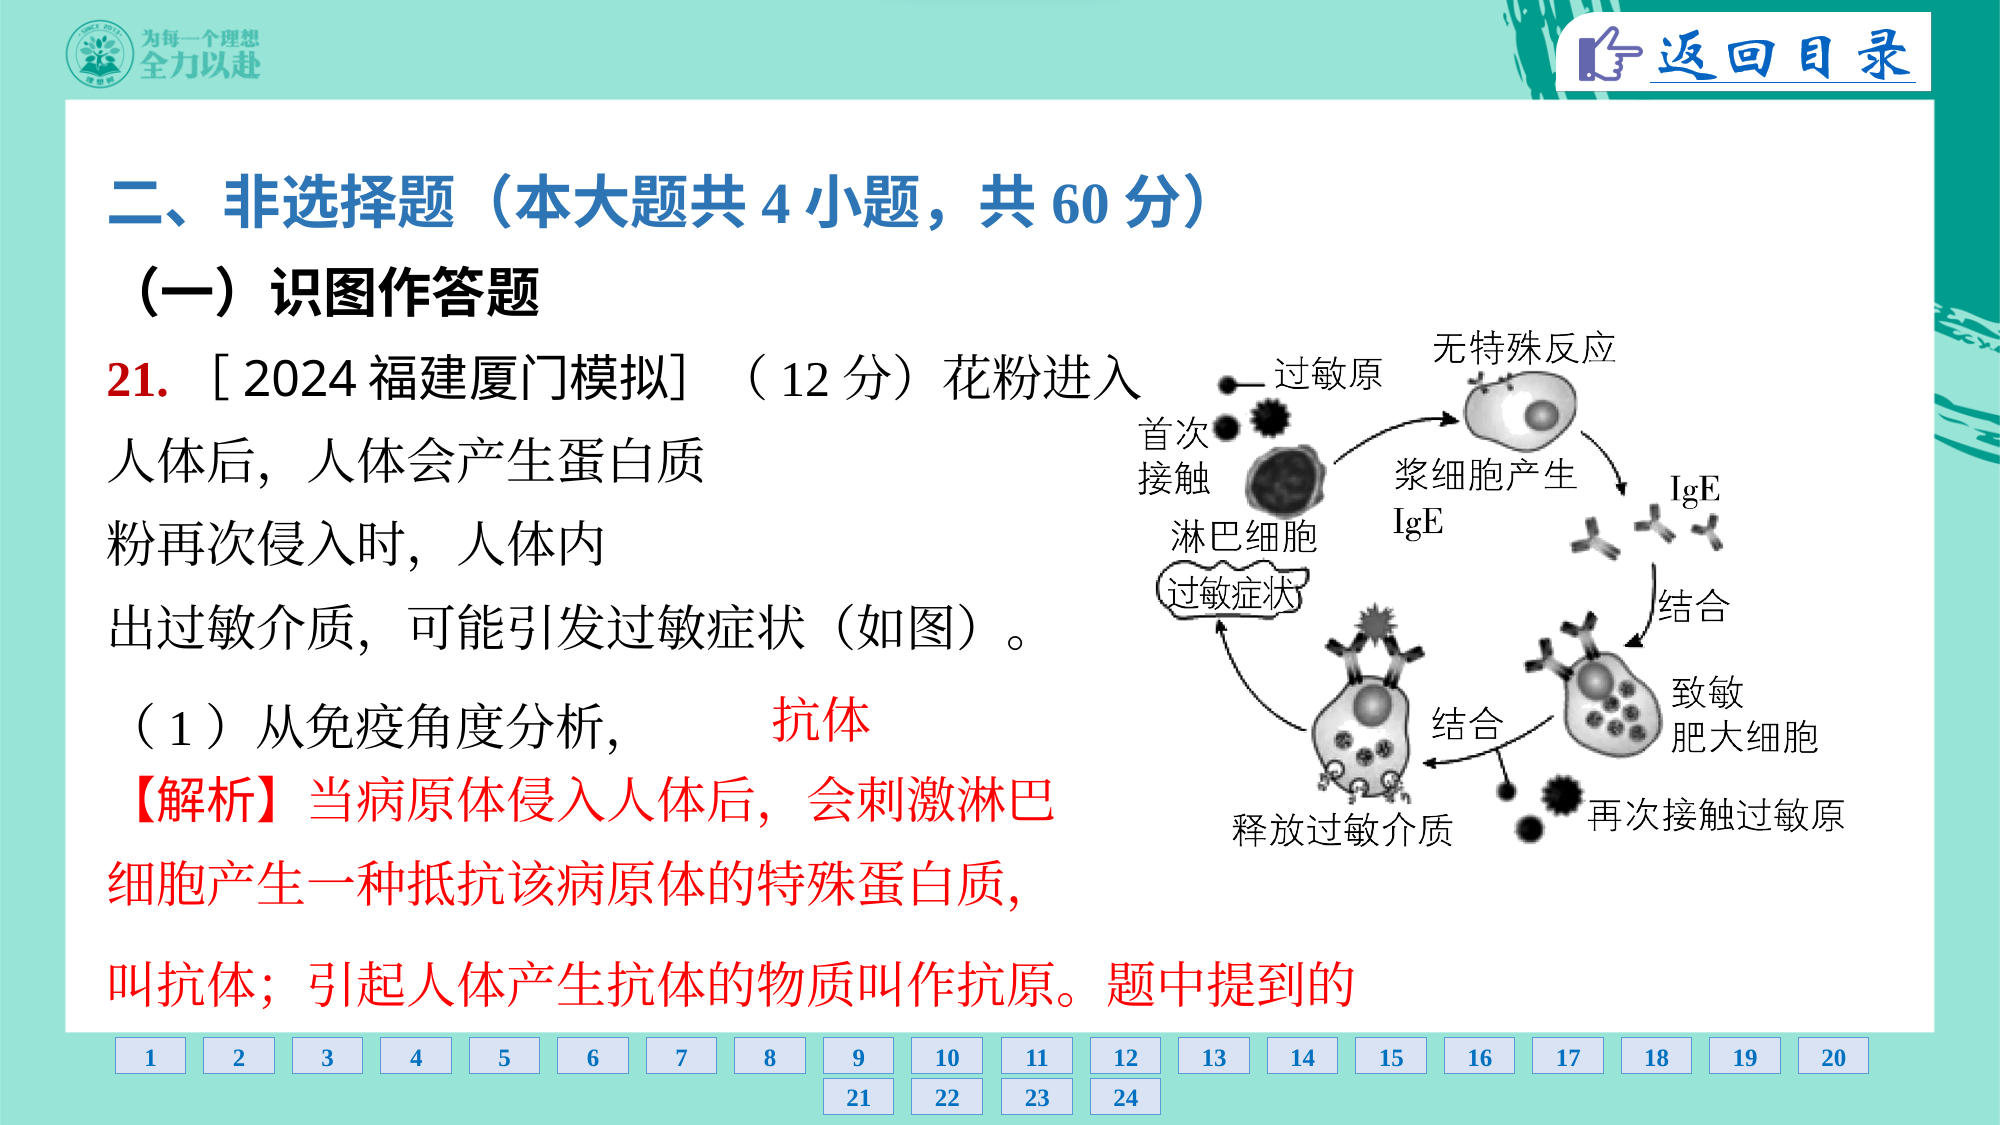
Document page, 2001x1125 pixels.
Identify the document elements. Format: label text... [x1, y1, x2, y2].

text_box 【解析】当病原体侵入人体后，会刺激淋巴 细胞产生一种抵抗该病原体的特殊蛋白质， [106, 745, 1077, 913]
picture [0, 0, 2000, 1125]
text_box 二、非选择题（本大题共4小题，共60分） [106, 140, 1895, 235]
text_box 抗体 [753, 655, 890, 745]
text_box （一）识图作答题 [106, 235, 1895, 326]
